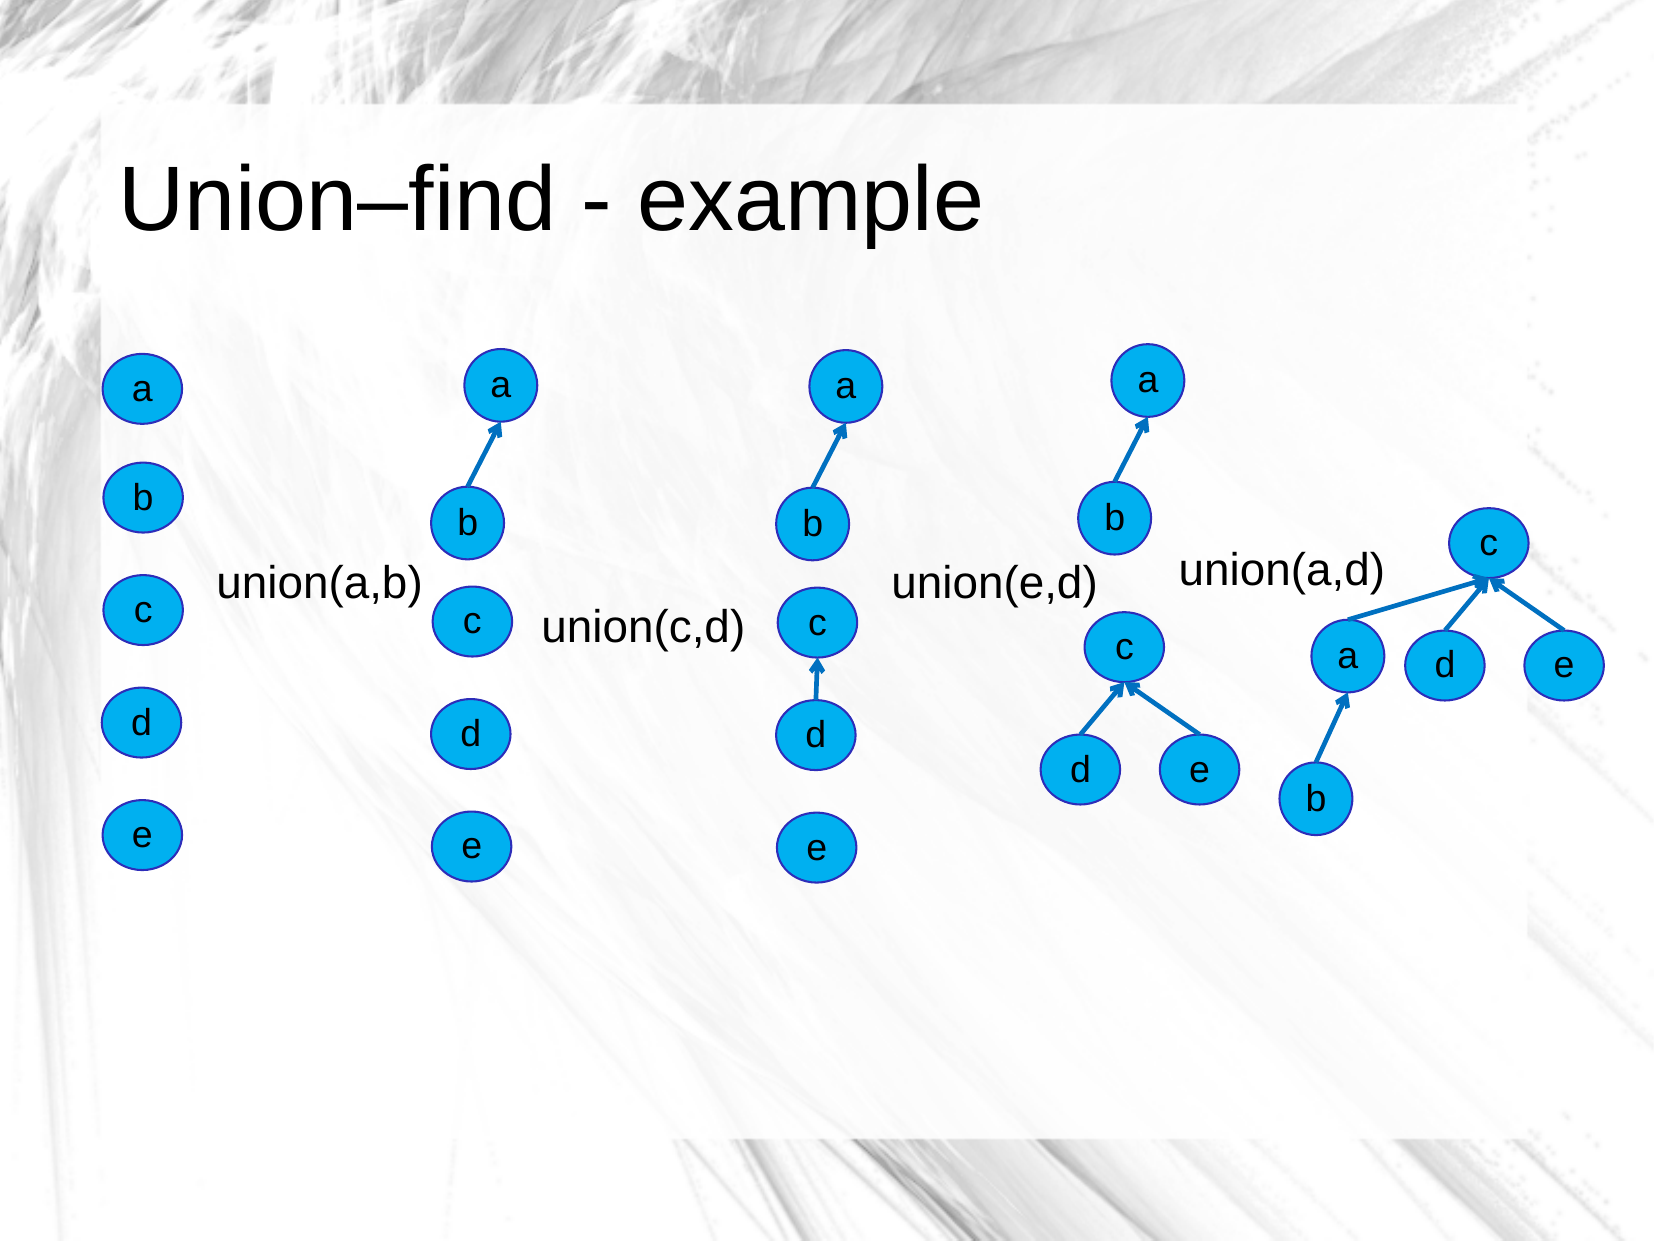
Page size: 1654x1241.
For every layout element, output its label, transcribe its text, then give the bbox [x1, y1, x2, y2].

text_box union(a,d) [1240, 537, 1279, 603]
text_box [101, 353, 183, 871]
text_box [431, 348, 538, 882]
text_box union(a,b) [201, 550, 431, 617]
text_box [1279, 508, 1604, 836]
title Union–find - example [118, 93, 1506, 299]
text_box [776, 350, 883, 883]
picture [0, 0, 1654, 1241]
text_box union(c,d) [538, 594, 776, 661]
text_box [1040, 344, 1240, 805]
text_box union(e,d) [883, 549, 1040, 616]
